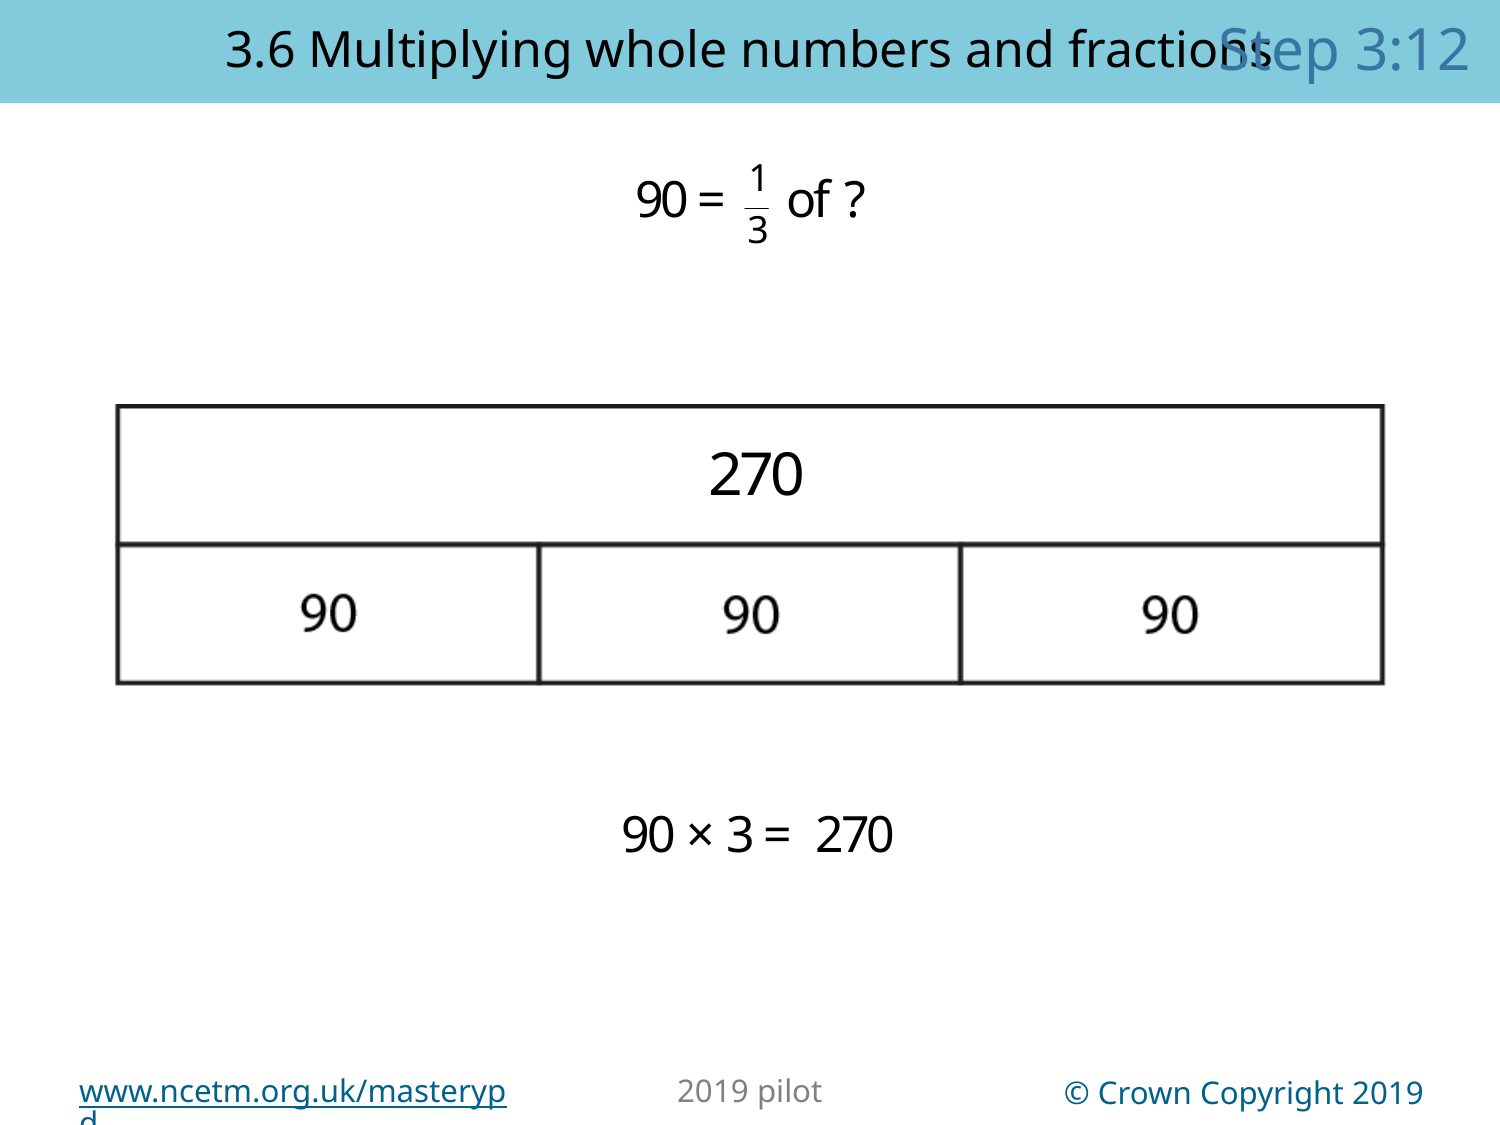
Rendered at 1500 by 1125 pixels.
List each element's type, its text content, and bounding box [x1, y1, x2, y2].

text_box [618, 812, 798, 859]
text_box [632, 157, 868, 249]
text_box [813, 812, 897, 859]
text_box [706, 448, 806, 502]
picture [101, 404, 1399, 721]
list Step 3:12 [0, 0, 1500, 104]
